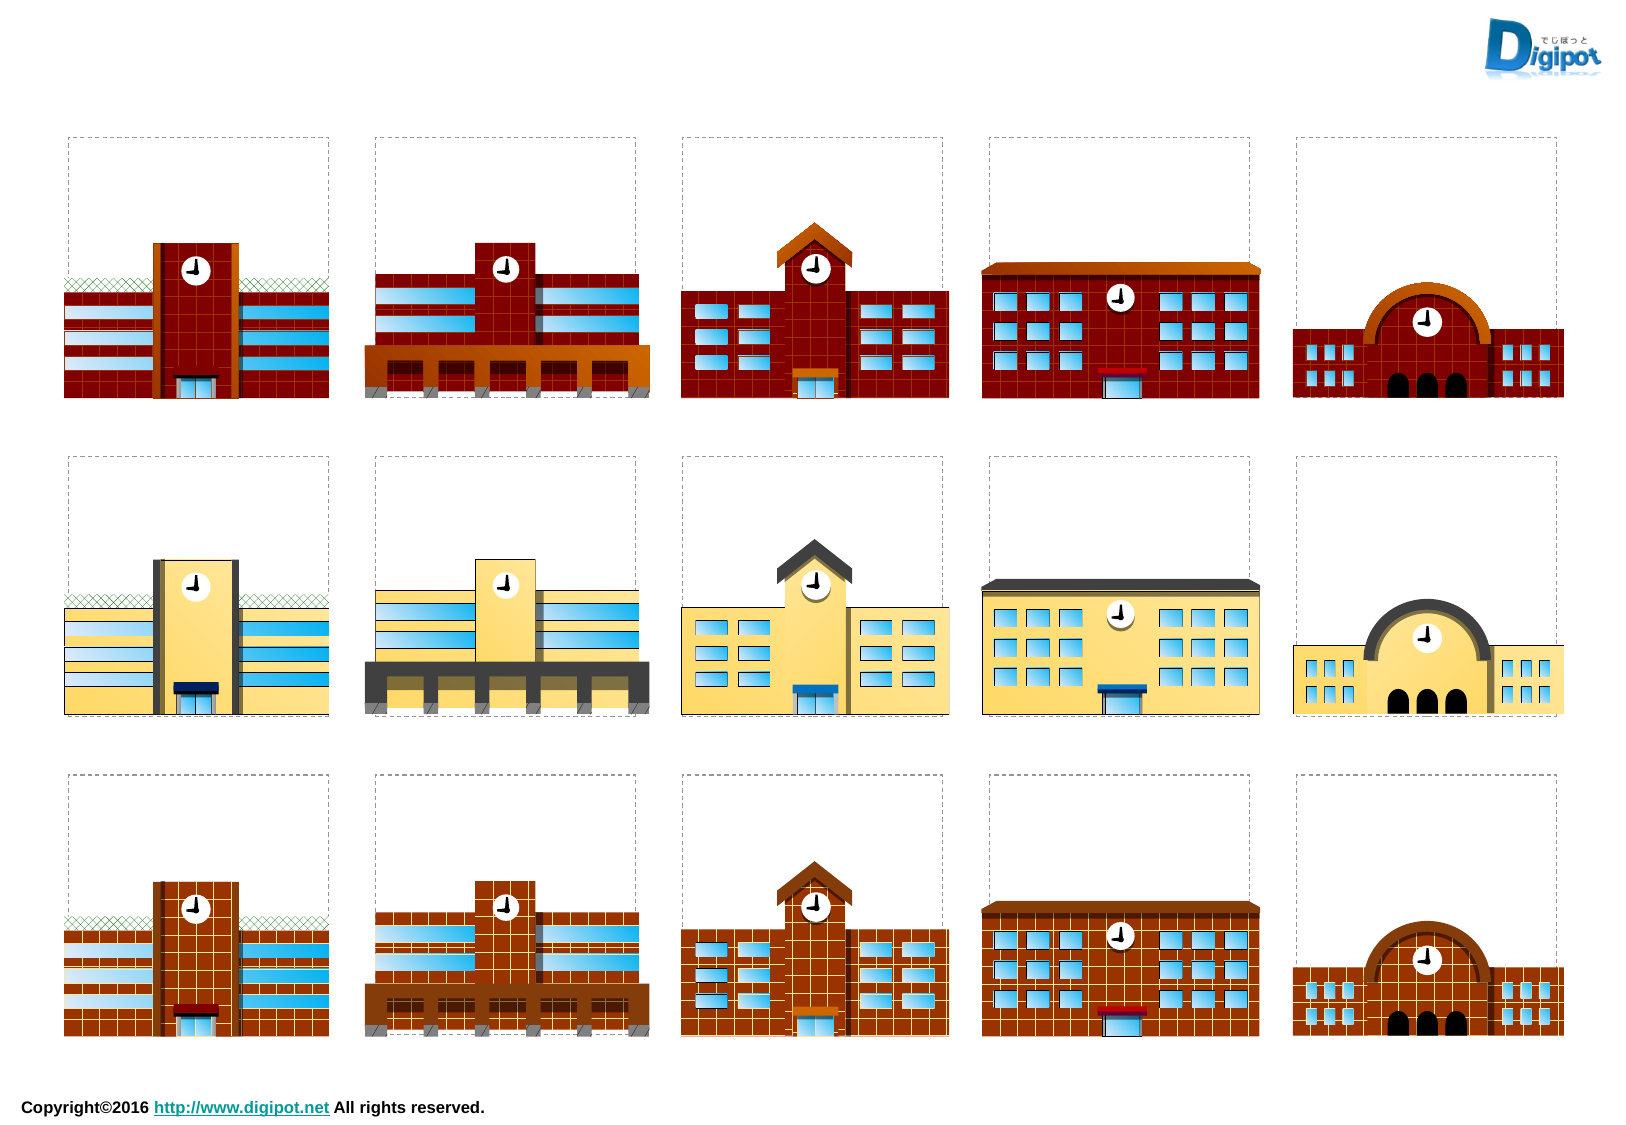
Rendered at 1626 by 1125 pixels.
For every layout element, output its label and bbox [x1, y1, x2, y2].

text_box [63, 242, 330, 399]
text_box [63, 558, 330, 715]
text_box [680, 860, 950, 1037]
text_box [680, 538, 950, 715]
text_box [981, 578, 1261, 715]
text_box [1292, 920, 1565, 1043]
picture [1485, 18, 1602, 82]
text_box [680, 222, 950, 399]
text_box [364, 558, 650, 715]
text_box [364, 242, 650, 399]
text_box [1292, 282, 1565, 405]
text_box [1292, 598, 1565, 721]
text_box [981, 900, 1261, 1037]
text_box [63, 880, 330, 1037]
text_box [981, 262, 1261, 399]
text_box [364, 880, 650, 1037]
